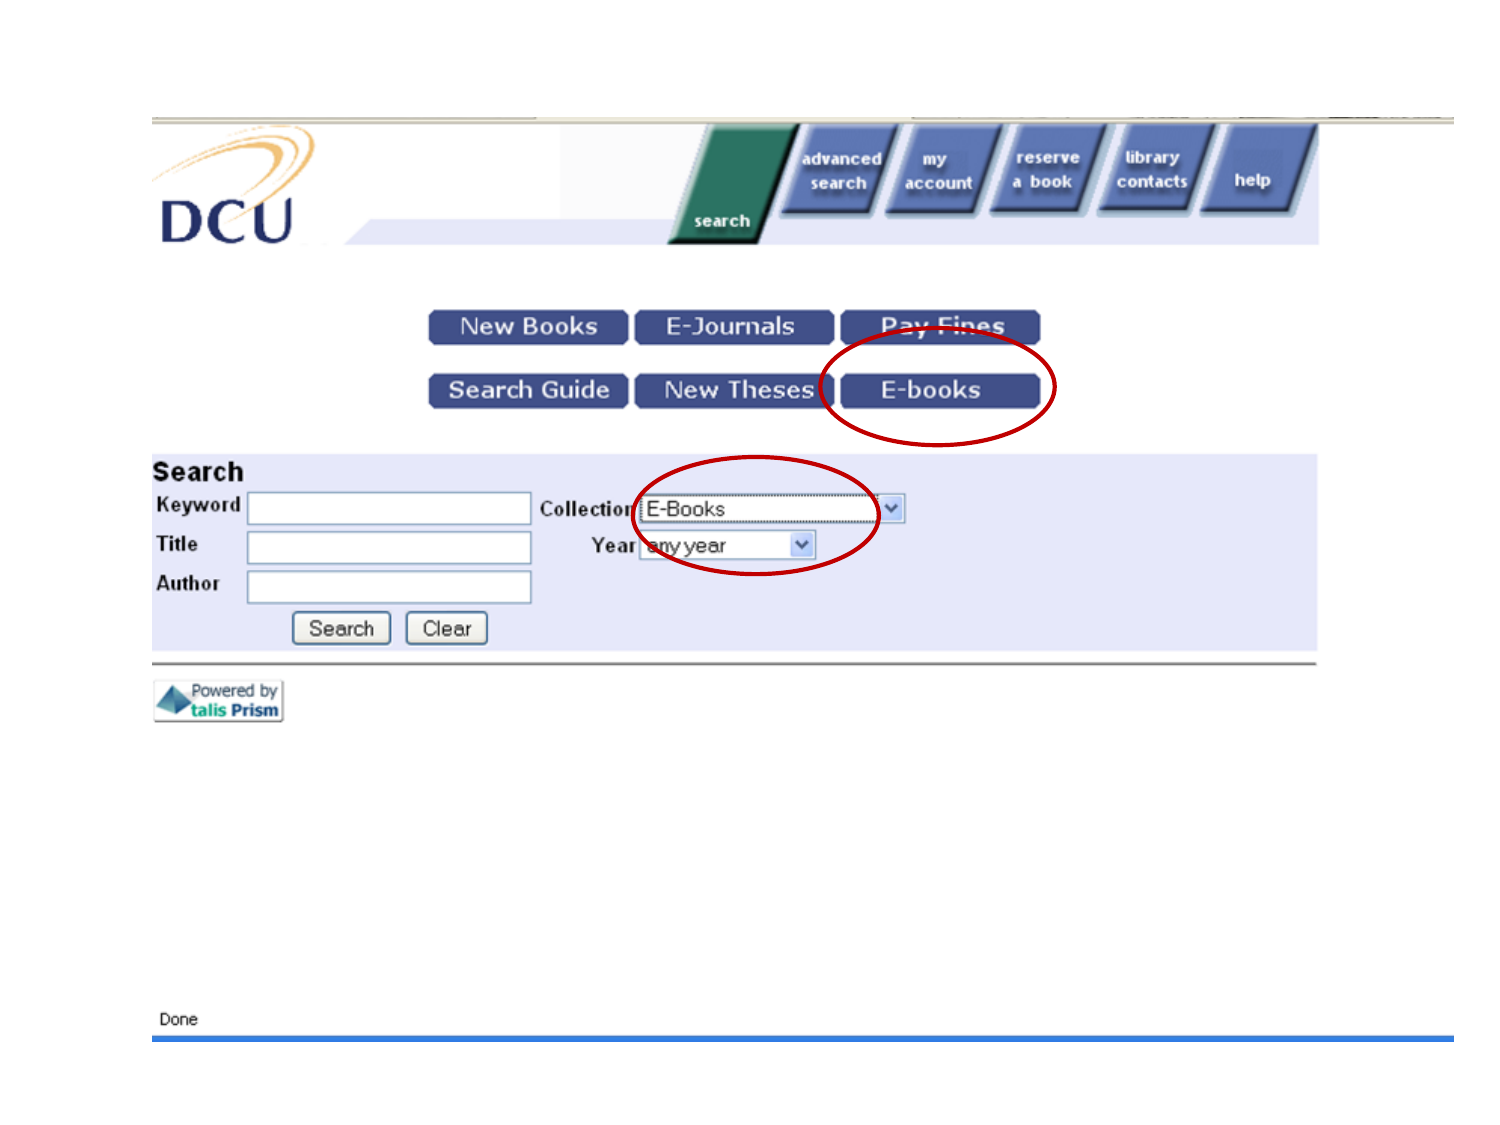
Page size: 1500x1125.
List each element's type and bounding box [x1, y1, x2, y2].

picture [152, 116, 1454, 1042]
